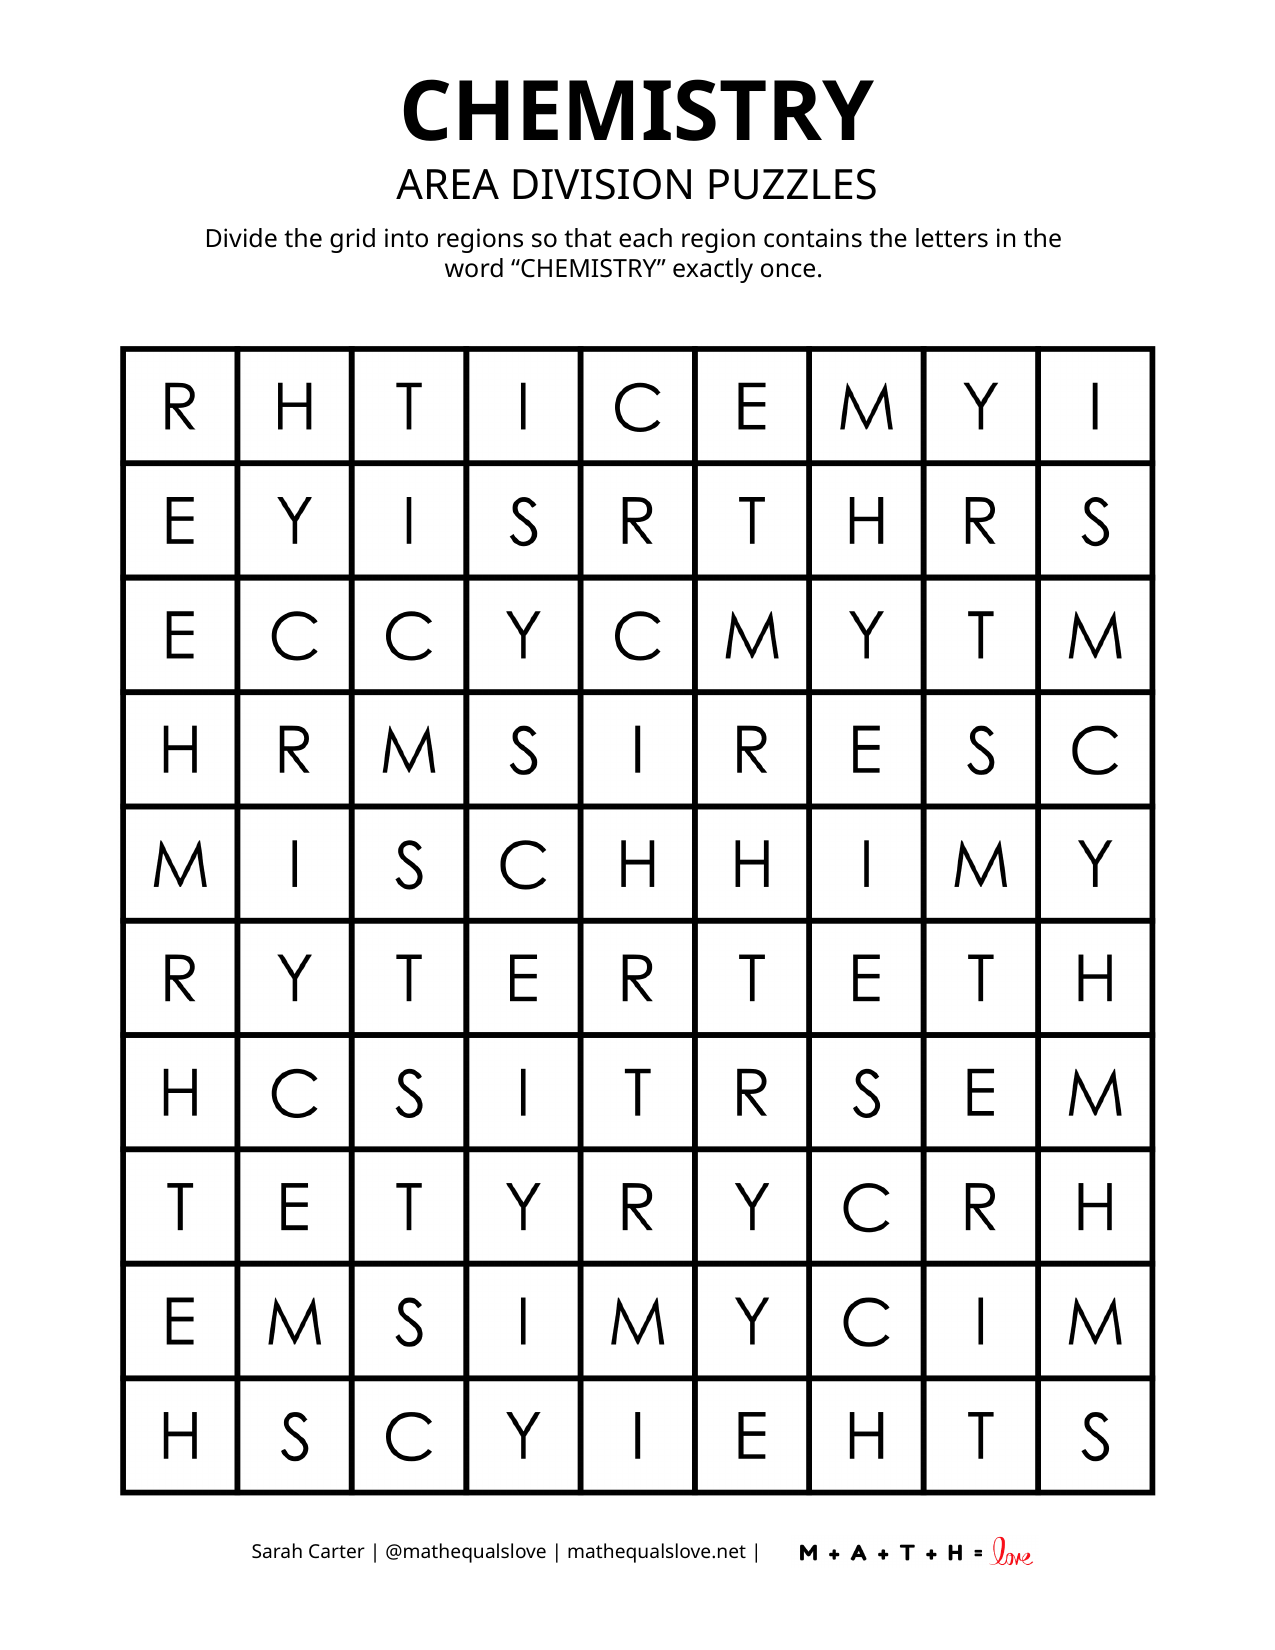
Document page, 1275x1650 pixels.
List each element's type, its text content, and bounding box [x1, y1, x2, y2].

picture [116, 342, 1158, 1498]
text_box Sarah Carter | @mathequalslove | mathequalslove.net | [236, 1532, 1071, 1570]
text_box Divide the grid into regions so that each region contains the letters in the word “CHEMISTRY” exactly once. [0, 214, 1275, 290]
picture [790, 1534, 1039, 1569]
text_box CHEMISTRY AREA DIVISION PUZZLES [77, 50, 1198, 214]
